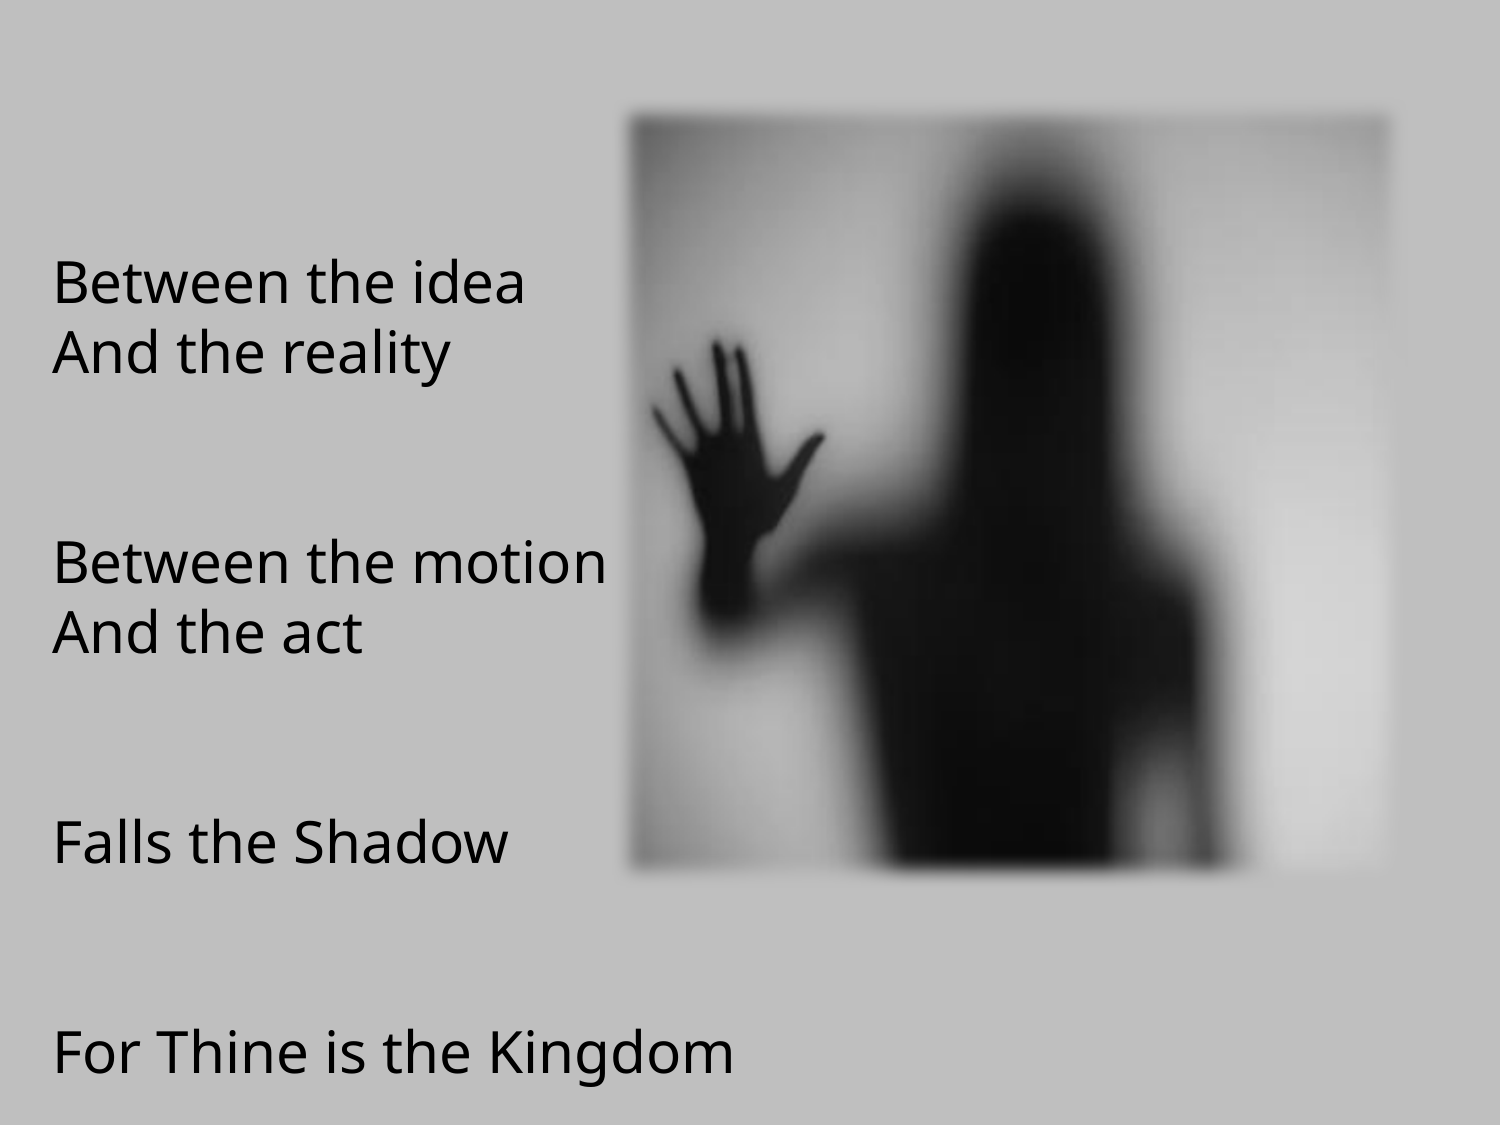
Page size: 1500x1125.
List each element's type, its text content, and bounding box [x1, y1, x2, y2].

text_box Between the idea And the reality Between the motion And the act Falls the Shadow For Thine is the Kingdom [37, 237, 813, 1125]
picture [612, 97, 1408, 888]
